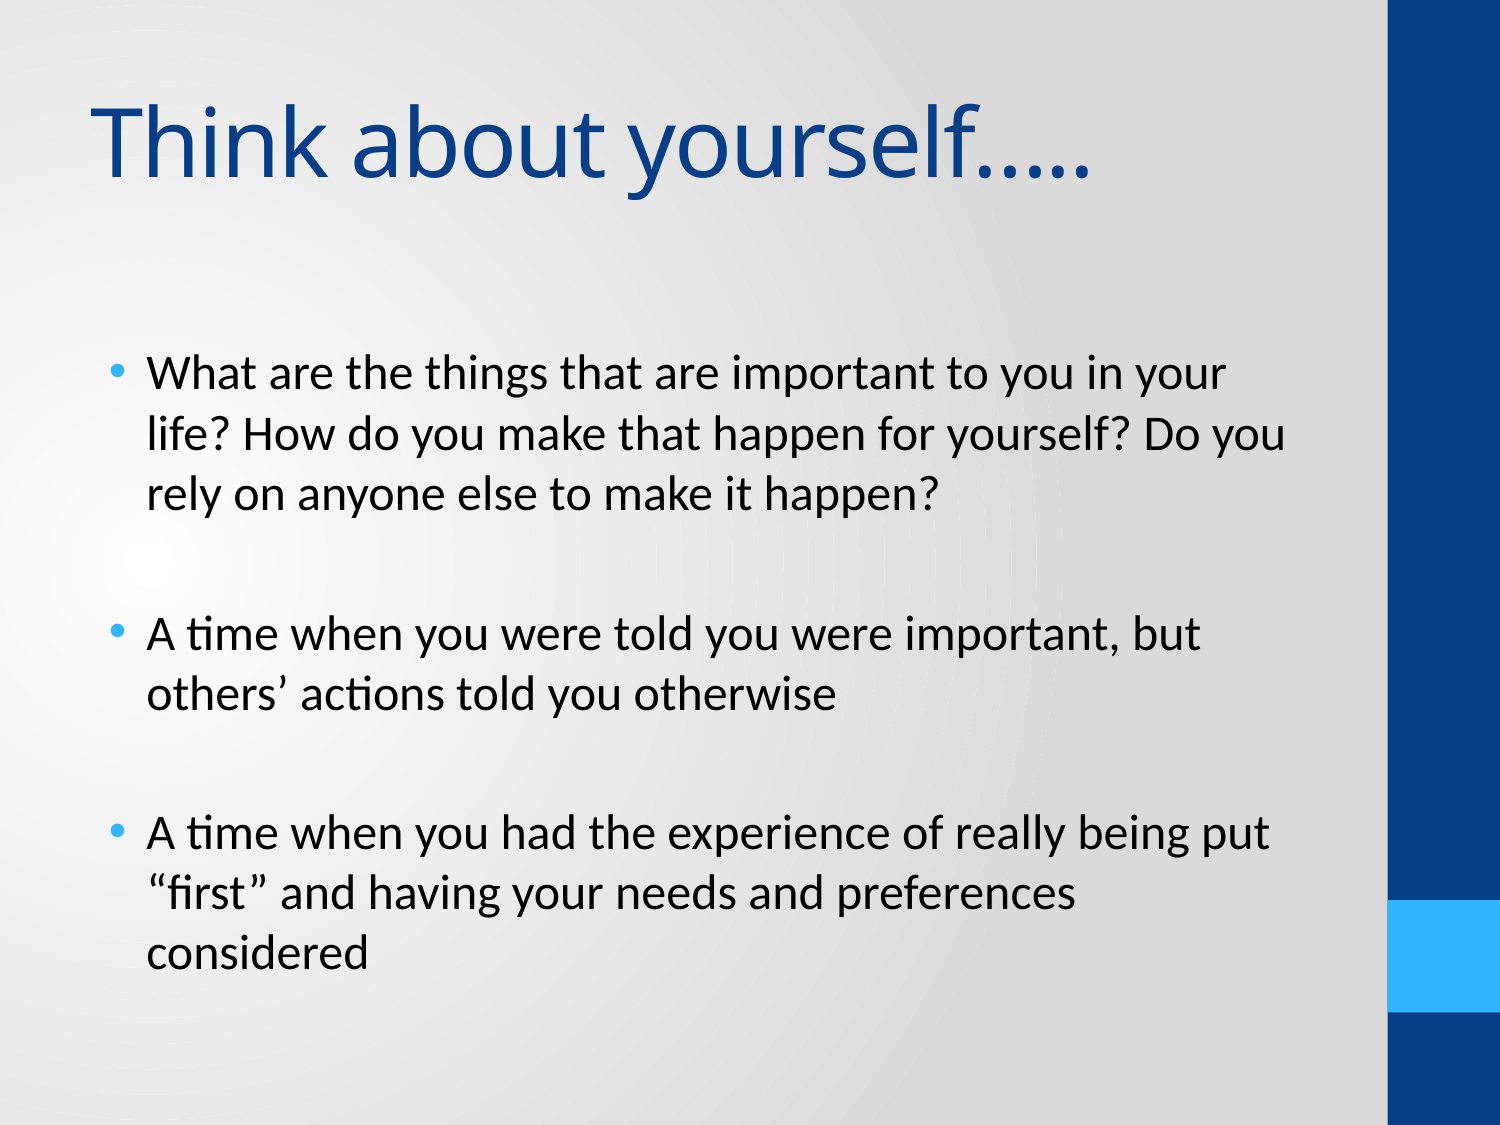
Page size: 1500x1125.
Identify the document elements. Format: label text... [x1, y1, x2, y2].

list What are the things that are important to you in your life? How do you make that happen for yourself? Do you rely on anyone else to make it happen? A time when you were told you were important, but others’ actions told you otherwise A time when you had the experience of really being put “first” and having your needs and preferences considered [75, 262, 1325, 1050]
title Think about yourself….. [75, 45, 1325, 233]
